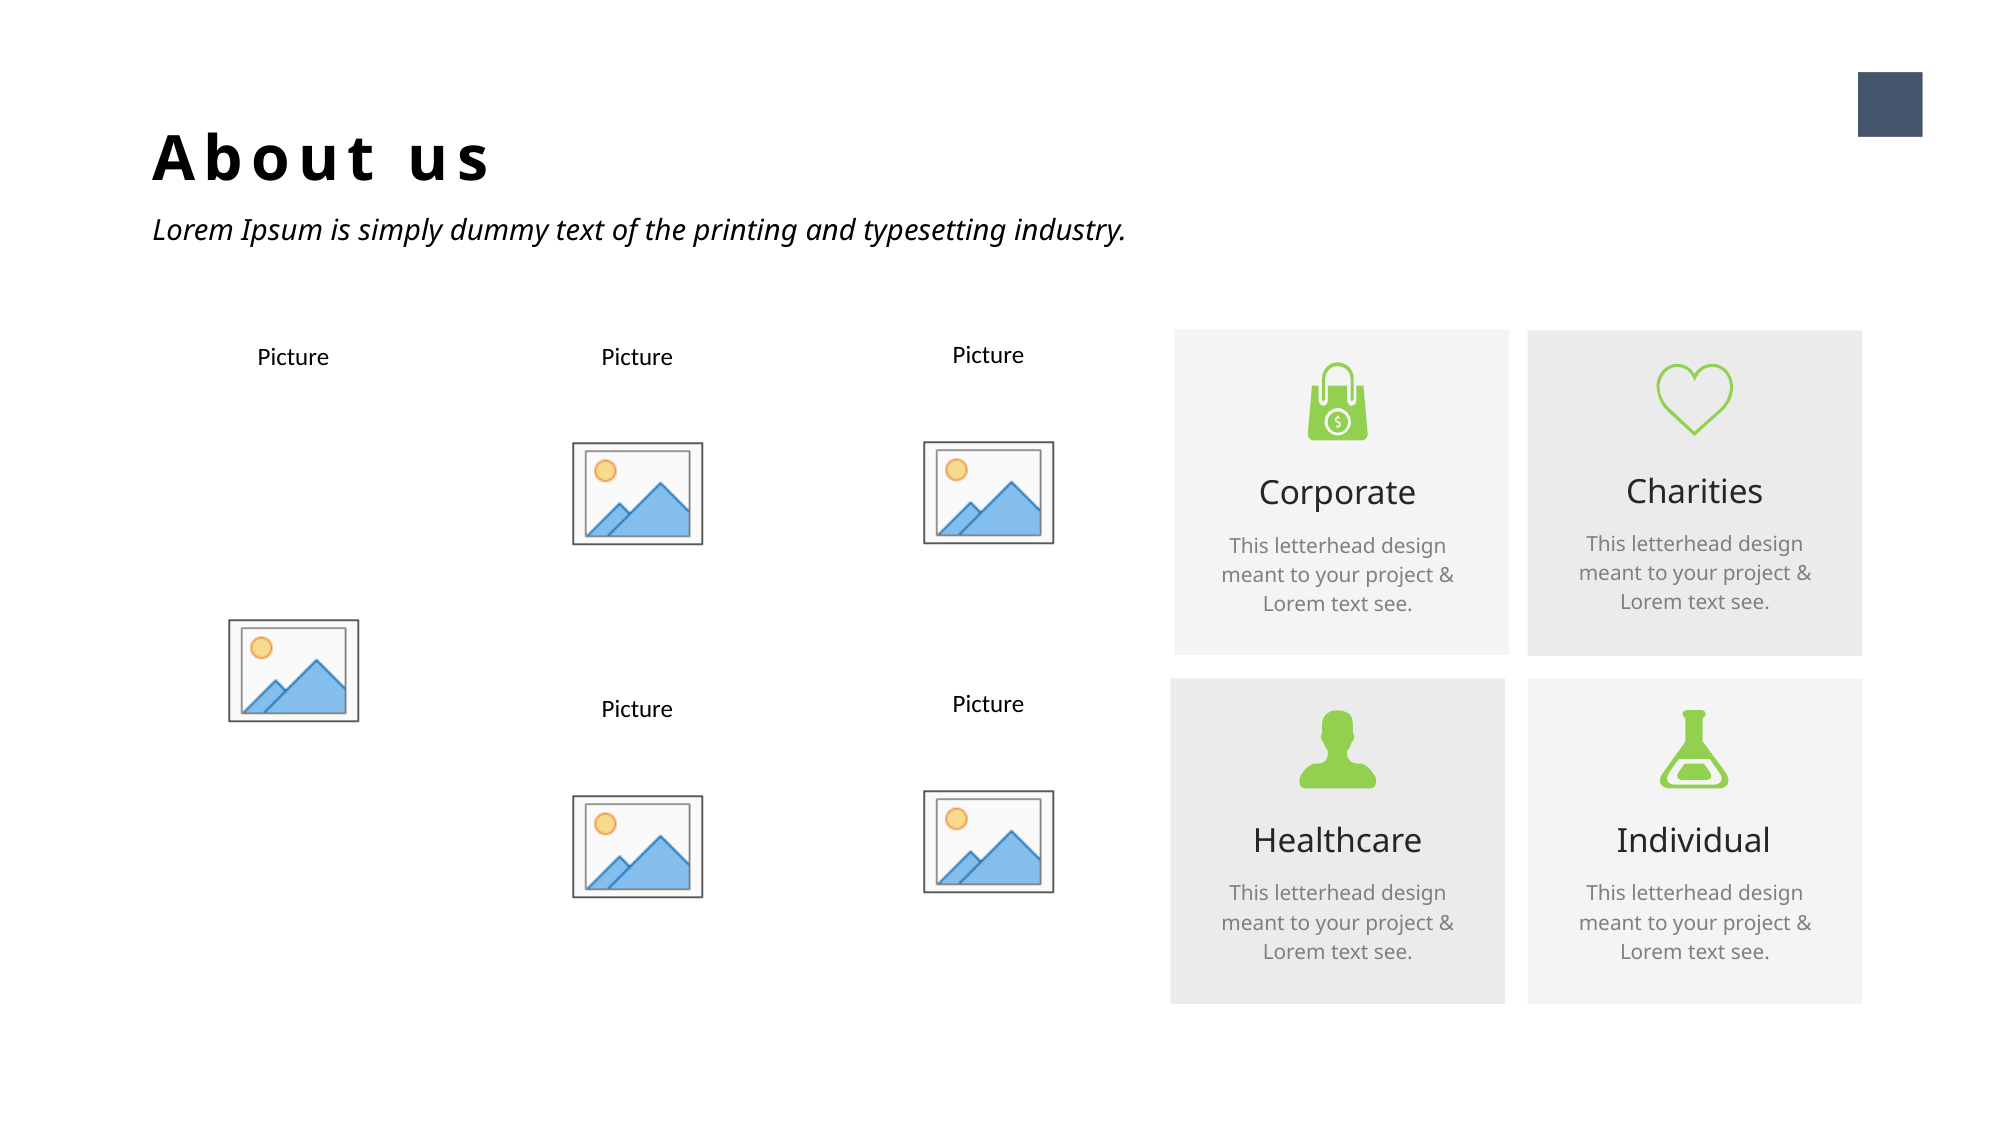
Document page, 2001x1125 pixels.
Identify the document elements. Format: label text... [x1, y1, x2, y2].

picture [474, 332, 801, 656]
text_box [1173, 328, 1510, 656]
picture [137, 332, 450, 1009]
picture [825, 680, 1152, 1004]
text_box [1550, 710, 1840, 972]
text_box About us [137, 121, 1863, 200]
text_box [1550, 363, 1840, 623]
text_box [1857, 71, 1924, 78]
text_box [1193, 710, 1483, 972]
picture [474, 685, 801, 1009]
text_box [1863, 130, 1924, 138]
picture [825, 331, 1152, 655]
text_box [1527, 677, 1863, 1005]
text_box Lorem Ipsum is simply dummy text of the printing and typesetting industry. [137, 208, 1863, 252]
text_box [1193, 362, 1483, 625]
text_box [1169, 677, 1506, 1005]
slide_number 5 [1854, 78, 1927, 130]
text_box [1527, 329, 1863, 657]
